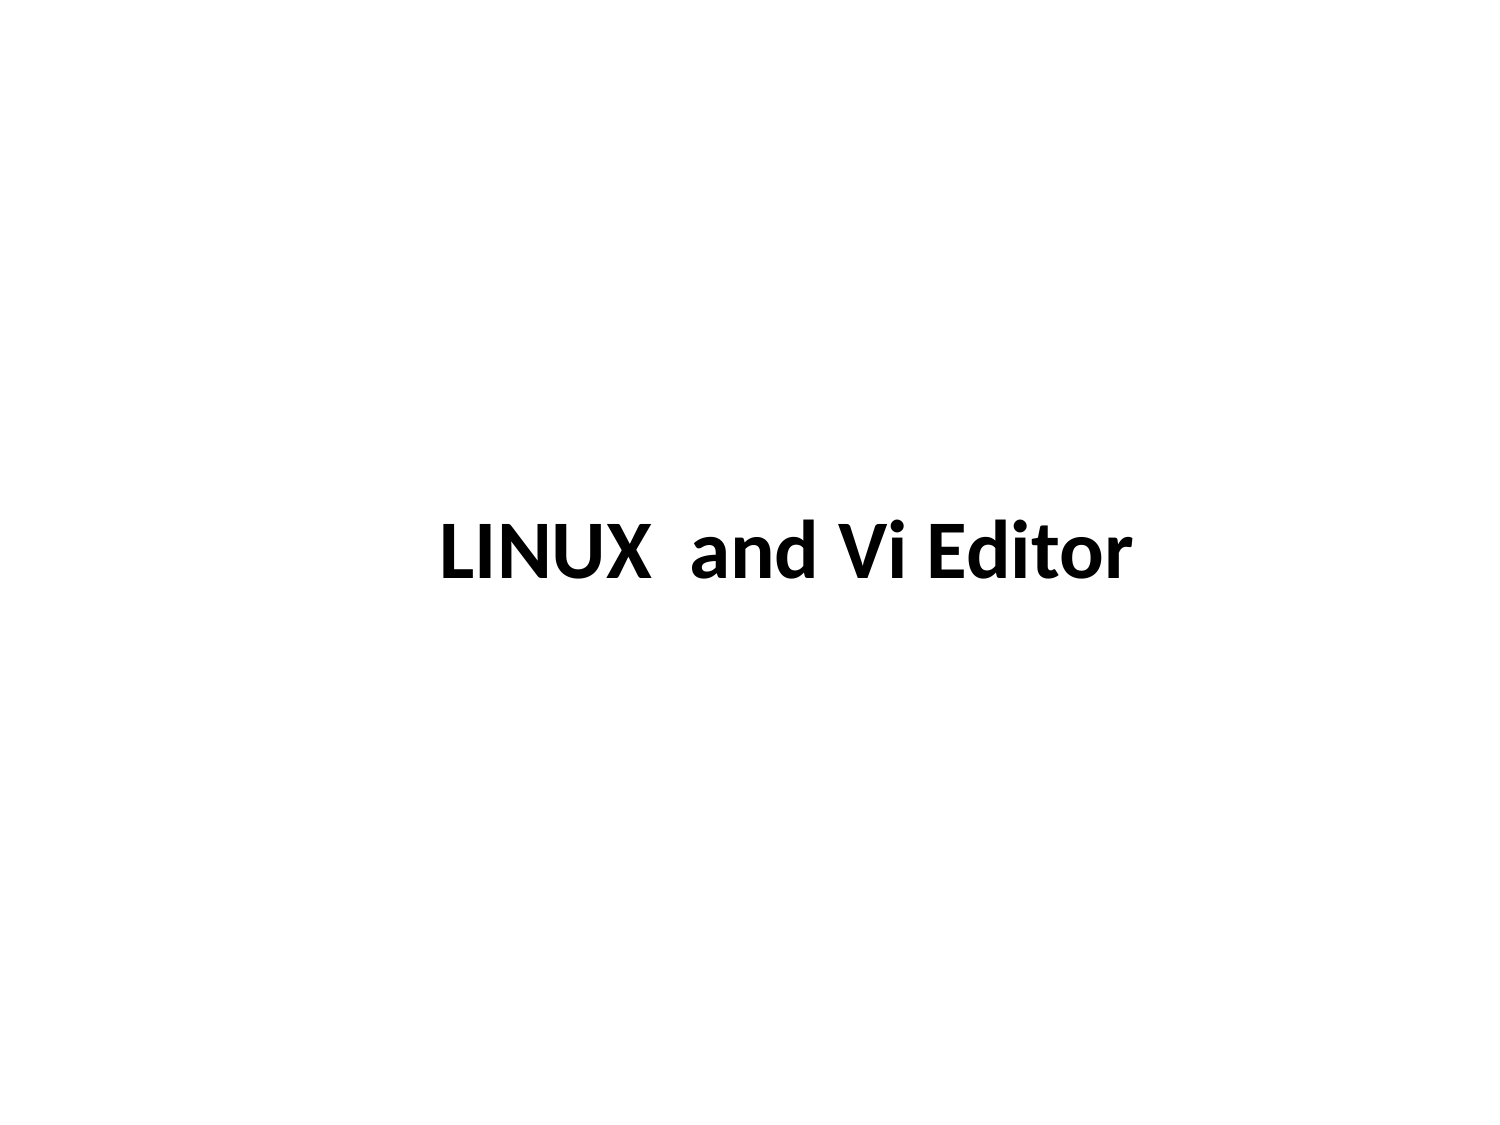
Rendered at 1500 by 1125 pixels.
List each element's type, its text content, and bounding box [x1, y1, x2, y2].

text_box LINUX and Vi Editor [125, 37, 1375, 963]
